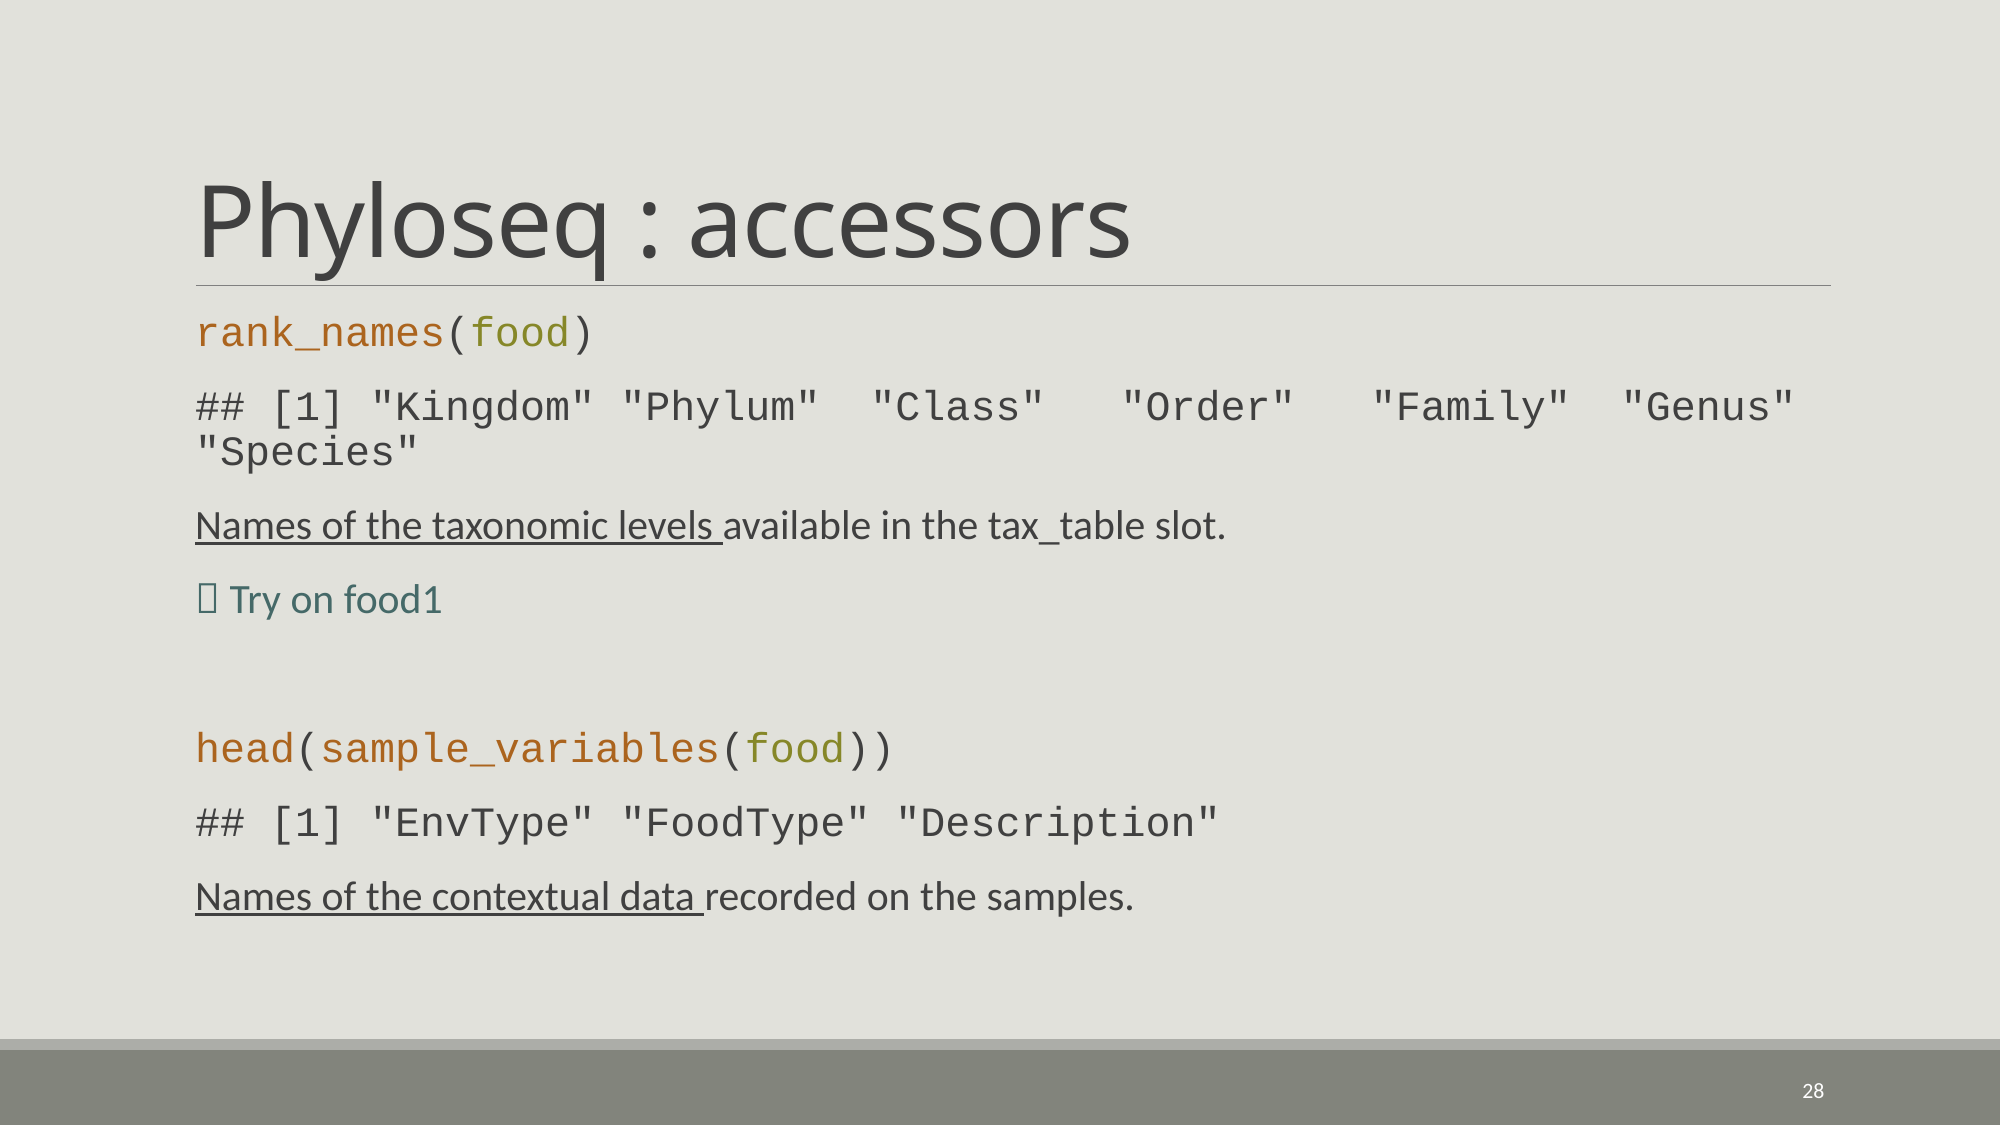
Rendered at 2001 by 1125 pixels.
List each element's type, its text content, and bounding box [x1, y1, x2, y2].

list rank_names(food) ## [1] "Kingdom" "Phylum" "Class" "Order" "Family" "Genus" "Species" Names of the taxonomic levels available in the tax_table slot.  Try on food1 head(sample_variables(food)) ## [1] "EnvType" "FoodType" "Description" Names of the contextual data recorded on the samples. [180, 302, 2000, 963]
title Phyloseq : accessors [180, 47, 1830, 285]
slide_number 28 [1624, 1059, 1840, 1120]
